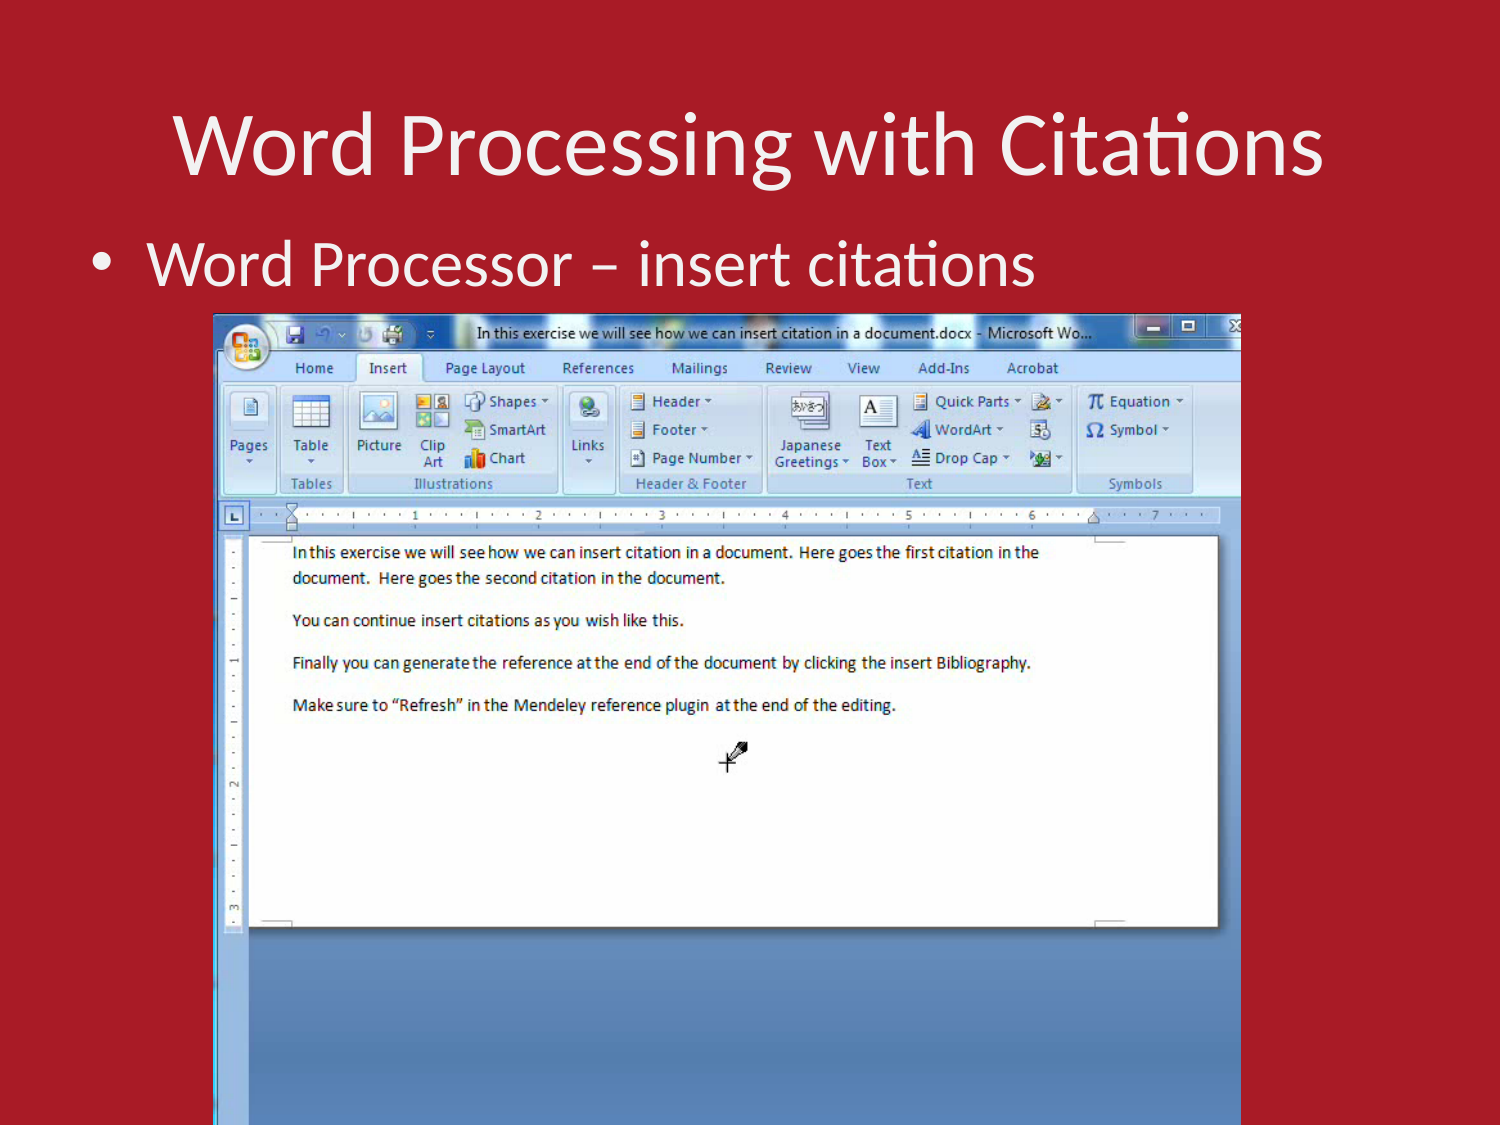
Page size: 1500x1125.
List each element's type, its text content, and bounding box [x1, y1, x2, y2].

title Word Processing with Citations [75, 45, 1425, 212]
list Word Processor – insert citations [75, 212, 1425, 955]
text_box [212, 312, 1242, 1125]
